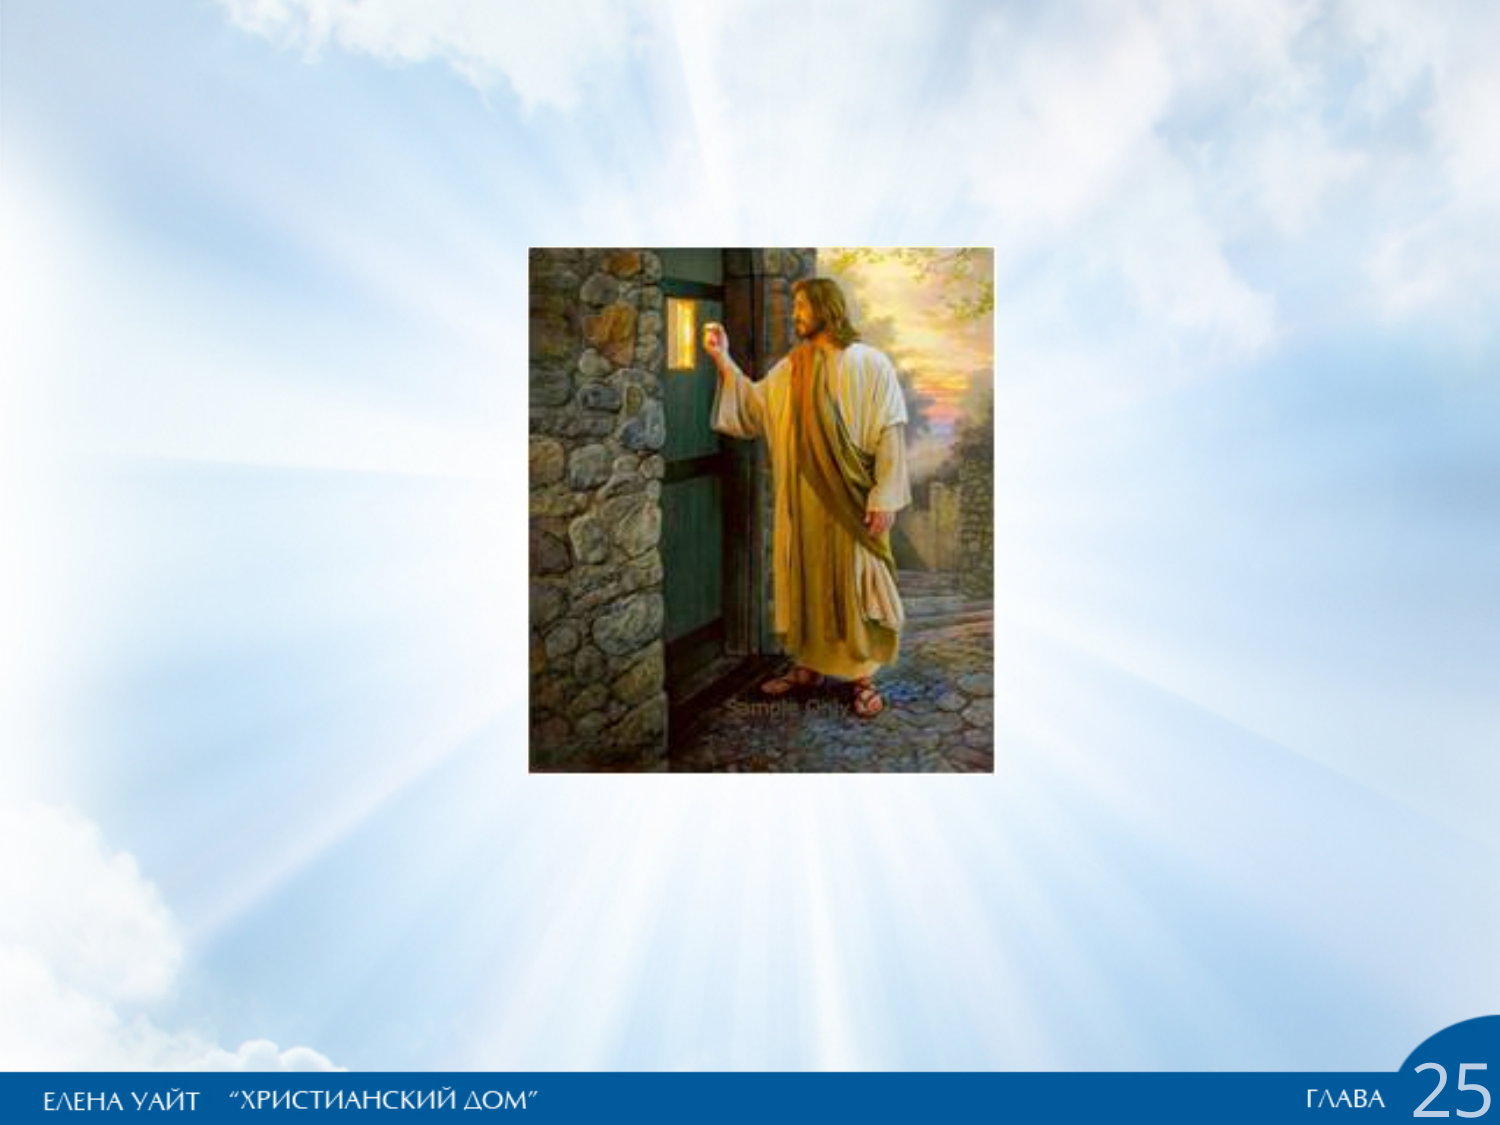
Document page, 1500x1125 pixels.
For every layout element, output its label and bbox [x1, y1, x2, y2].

list [527, 245, 997, 776]
picture [0, 0, 1500, 1125]
